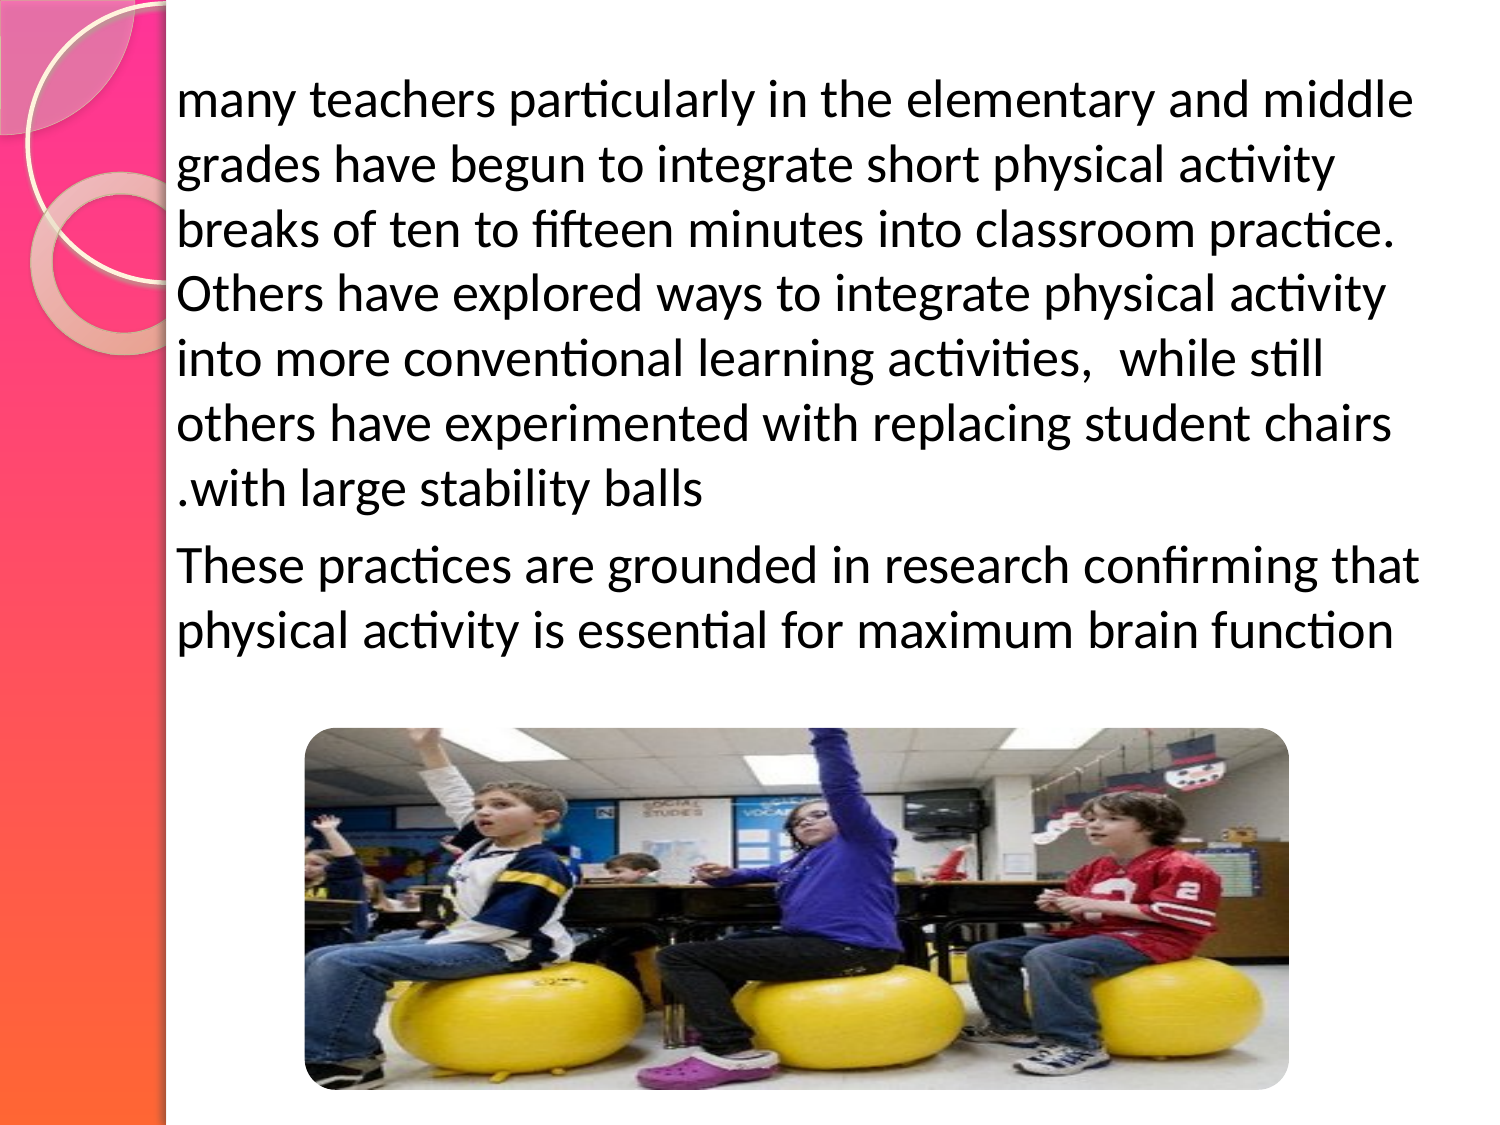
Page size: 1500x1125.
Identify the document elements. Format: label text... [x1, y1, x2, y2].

list many teachers particularly in the elementary and middle grades have begun to integrate short physical activity breaks of ten to fifteen minutes into classroom practice. Others have explored ways to integrate physical activity into more conventional learning activities, while still others have experimented with replacing student chairs with large stability balls. These practices are grounded in research confirming that physical activity is essential for maximum brain function [161, 0, 1500, 750]
picture [304, 727, 1290, 1091]
